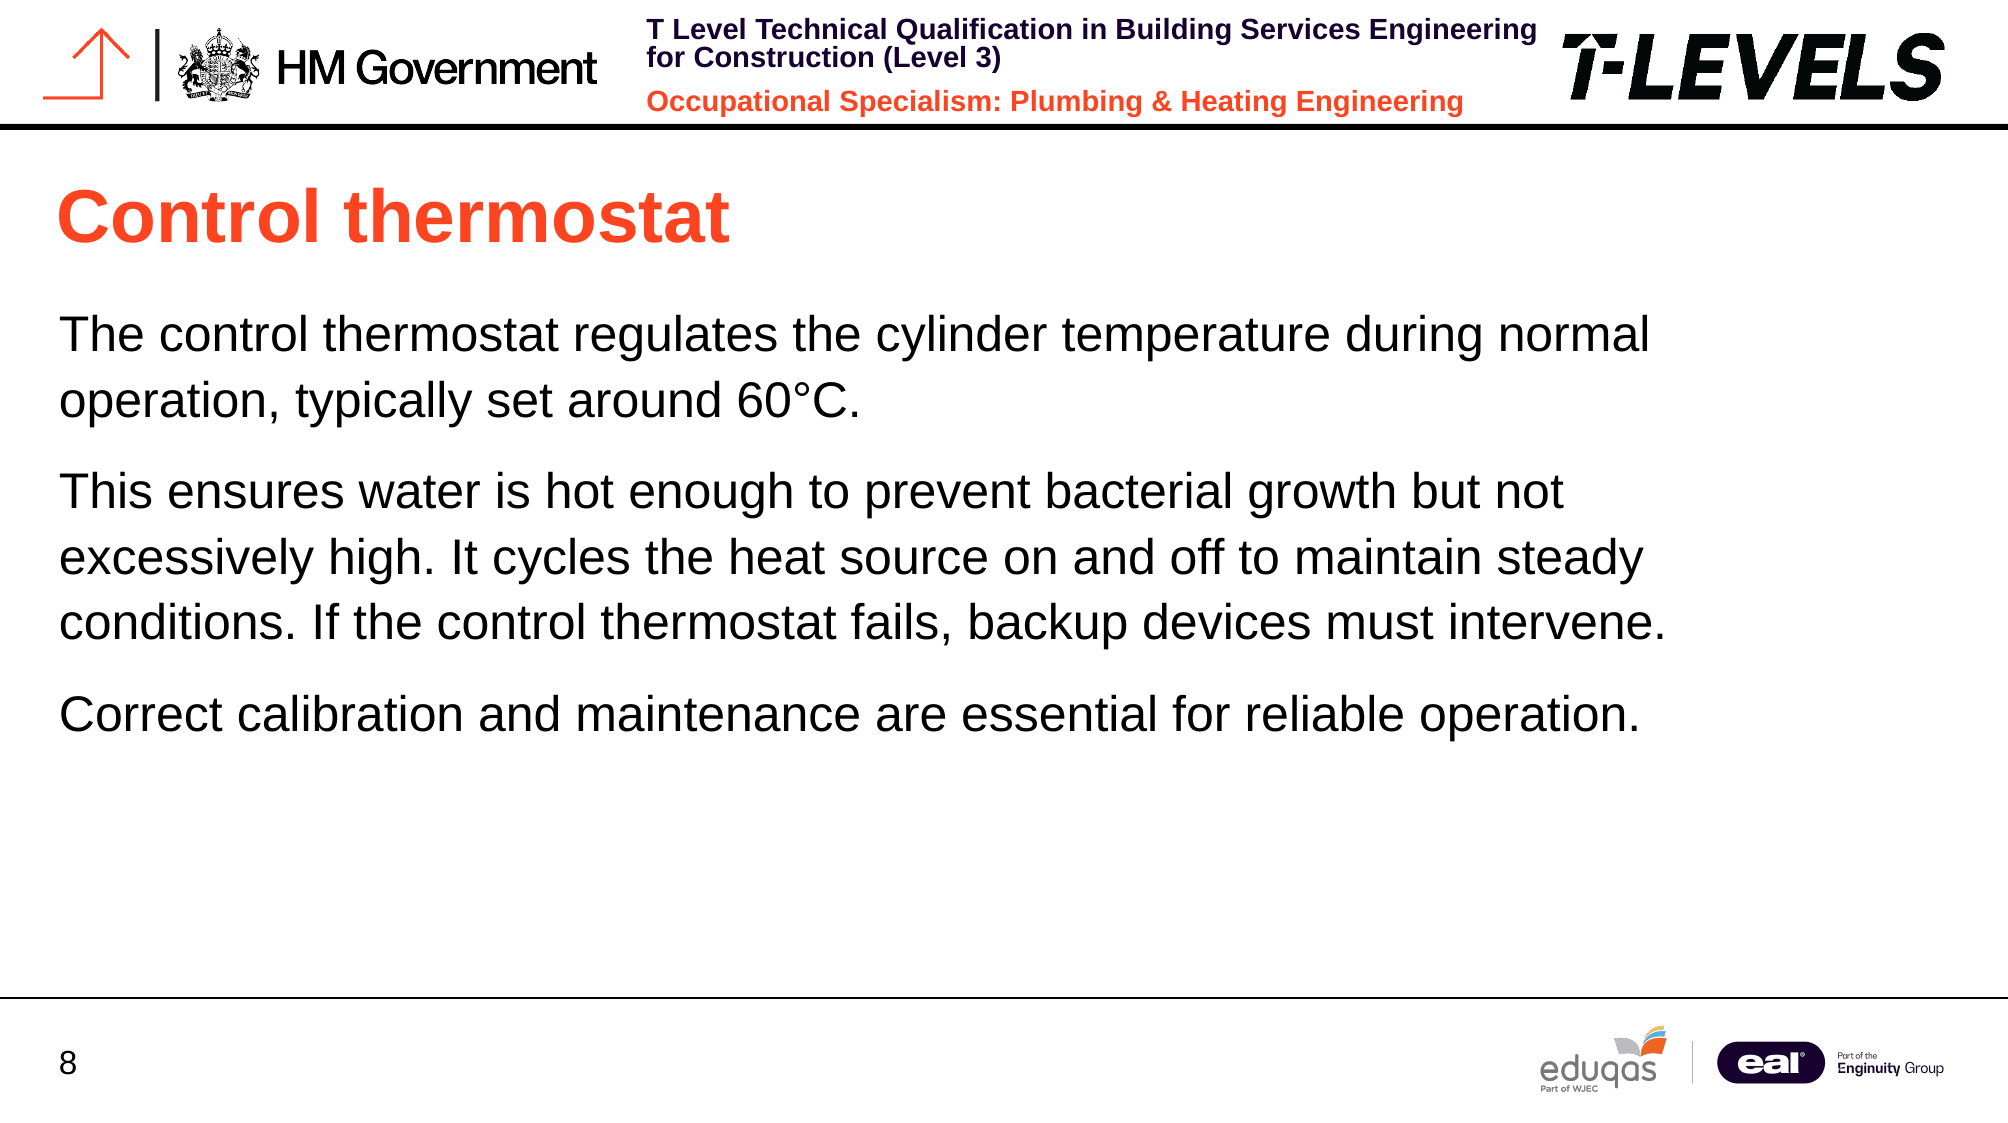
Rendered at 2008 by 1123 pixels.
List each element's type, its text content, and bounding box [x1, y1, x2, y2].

list The control thermostat regulates the cylinder temperature during normal operation, typically set around 60°C. This ensures water is hot enough to prevent bacterial growth but not excessively high. It cycles the heat source on and off to maintain steady conditions. If the control thermostat fails, backup devices must intervene. Correct calibration and maintenance are essential for reliable operation. [59, 295, 1777, 975]
title Control thermostat [41, 111, 1949, 314]
picture [155, 28, 597, 102]
picture [1535, 1021, 1949, 1097]
picture [1543, 25, 1964, 108]
picture [38, 27, 136, 100]
